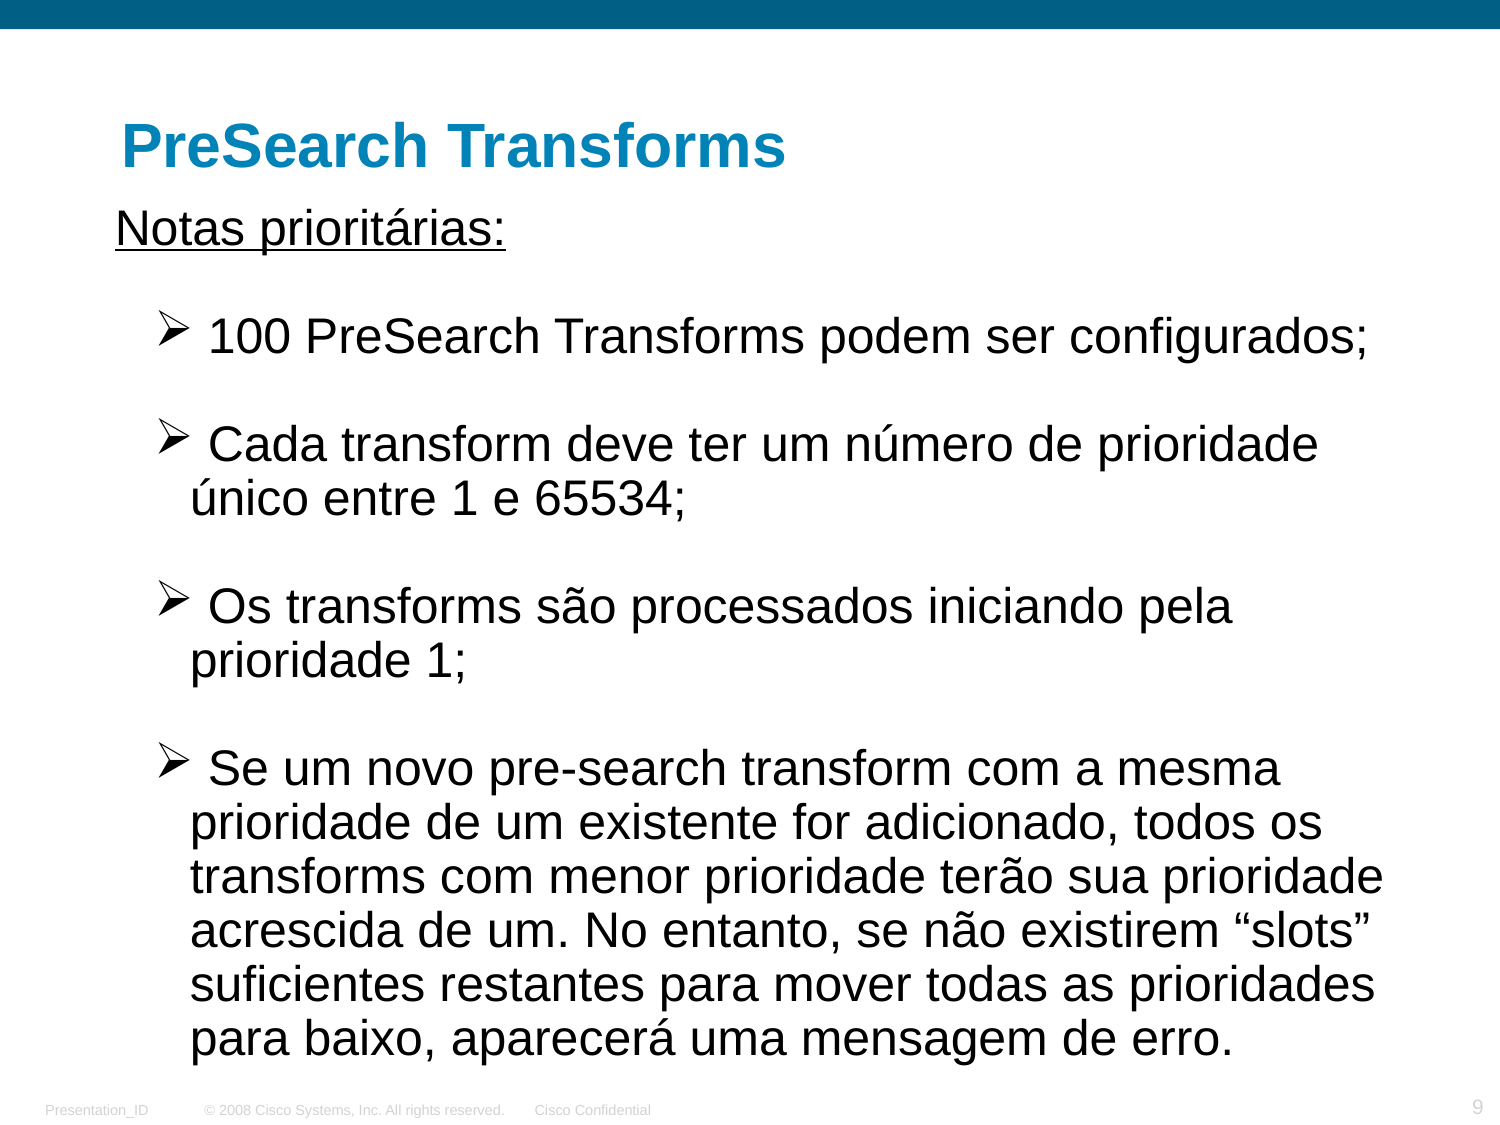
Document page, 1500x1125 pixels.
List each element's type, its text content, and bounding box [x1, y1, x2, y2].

title PreSearch Transforms [107, 49, 1444, 188]
text_box Notas prioritárias: 100 PreSearch Transforms podem ser configurados; Cada transform deve ter um número de prioridade único entre 1 e 65534; Os transforms são processados iniciando pela prioridade 1; Se um novo pre-search transform com a mesma prioridade de um existente for adicionado, todos os transforms com menor prioridade terão sua prioridade acrescida de um. No entanto, se não existirem “slots” suficientes restantes para mover todas as prioridades para baixo, aparecerá uma mensagem de erro. [99, 195, 1425, 1074]
